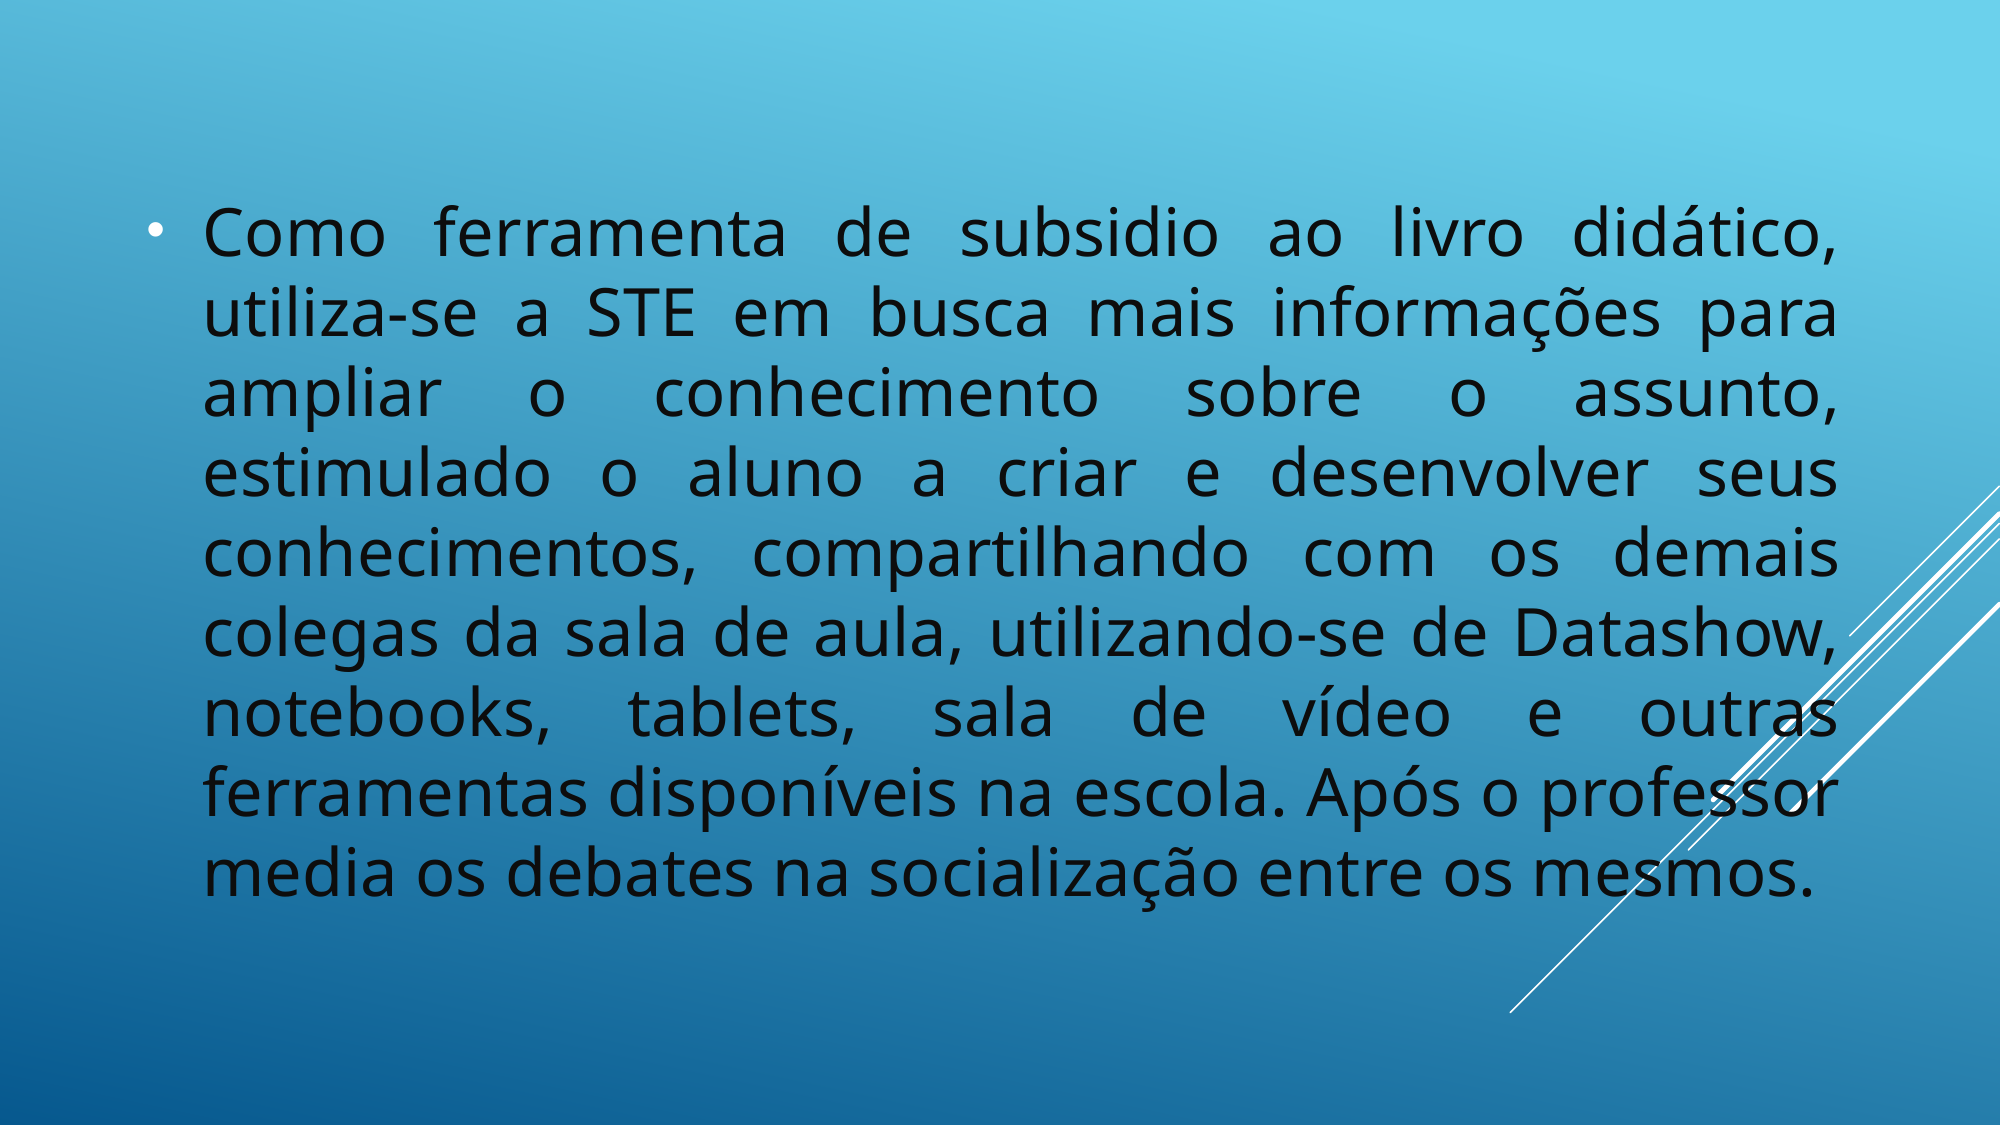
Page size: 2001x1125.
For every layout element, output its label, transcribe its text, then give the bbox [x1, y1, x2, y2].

list Como ferramenta de subsidio ao livro didático, utiliza-se a STE em busca mais informações para ampliar o conhecimento sobre o assunto, estimulado o aluno a criar e desenvolver seus conhecimentos, compartilhando com os demais colegas da sala de aula, utilizando-se de Datashow, notebooks, tablets, sala de vídeo e outras ferramentas disponíveis na escola. Após o professor media os debates na socialização entre os mesmos. [131, 115, 1857, 1091]
